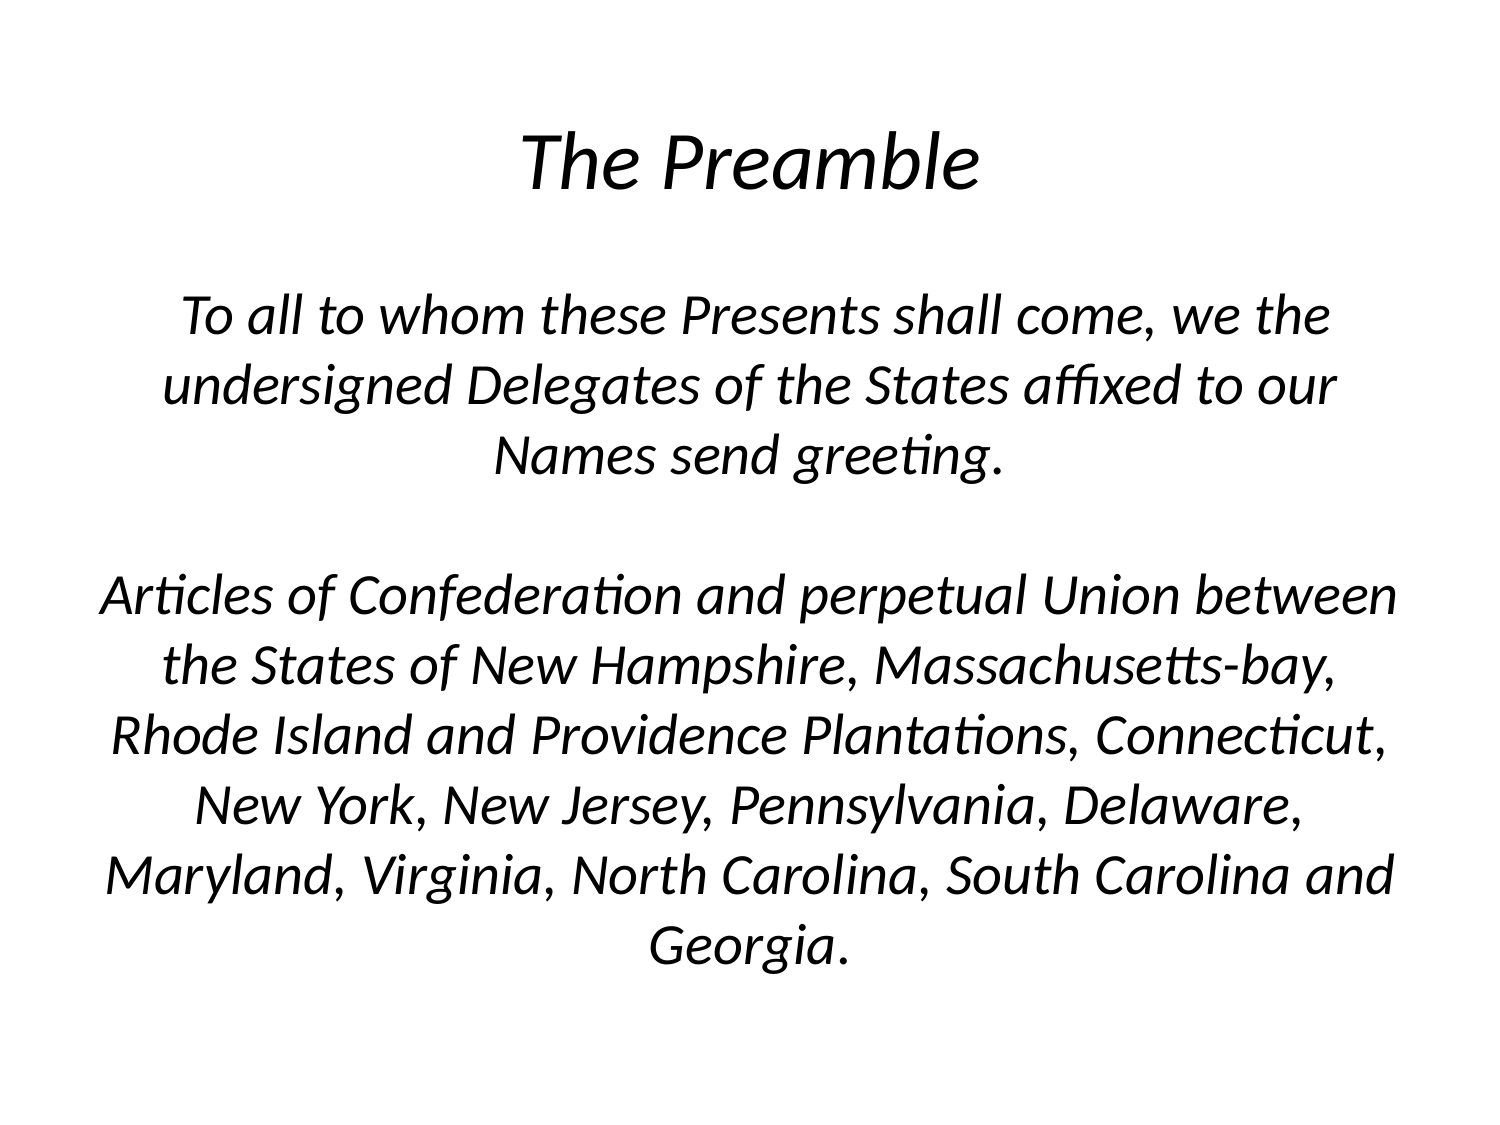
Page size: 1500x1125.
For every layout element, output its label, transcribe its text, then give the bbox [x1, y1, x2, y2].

title The Preamble To all to whom these Presents shall come, we the undersigned Delegates of the States affixed to our Names send greeting. Articles of Confederation and perpetual Union between the States of New Hampshire, Massachusetts-bay, Rhode Island and Providence Plantations, Connecticut, New York, New Jersey, Pennsylvania, Delaware, Maryland, Virginia, North Carolina, South Carolina and Georgia. [75, 45, 1425, 1038]
